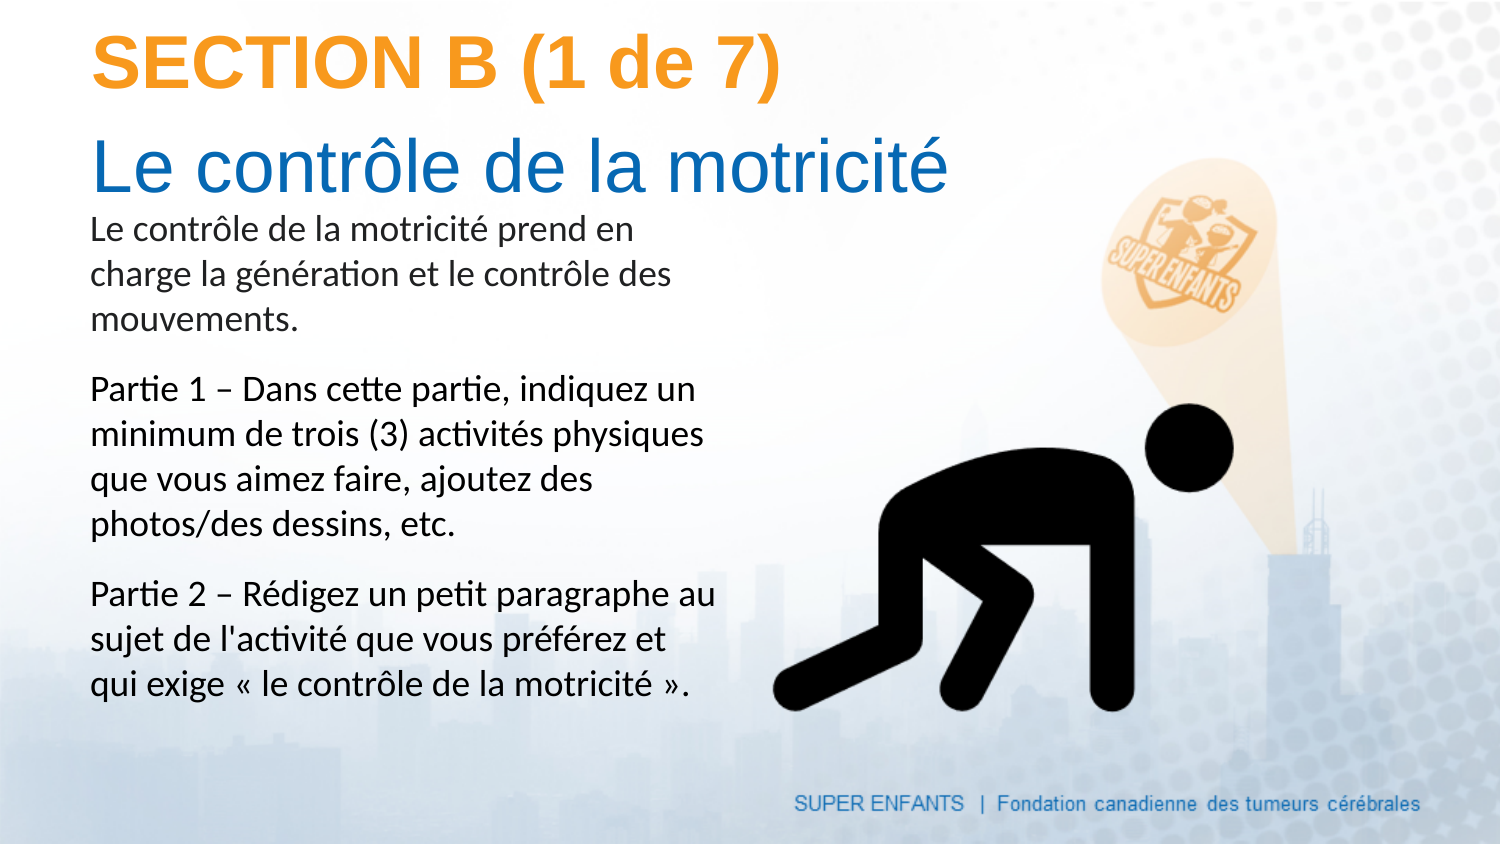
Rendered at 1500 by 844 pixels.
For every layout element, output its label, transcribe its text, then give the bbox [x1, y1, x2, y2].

title SECTION B (1 de 7) Le contrôle de la motricité [76, 33, 1426, 175]
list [737, 291, 1270, 825]
picture [0, 0, 1500, 844]
list Le contrôle de la motricité prend en charge la génération et le contrôle des mouvements. Partie 1 – Dans cette partie, indiquez un minimum de trois (3) activités physiques que vous aimez faire, ajoutez des photos/des dessins, etc. Partie 2 – Rédigez un petit paragraphe au sujet de l'activité que vous préférez et qui exige « le contrôle de la motricité ». [74, 196, 738, 754]
